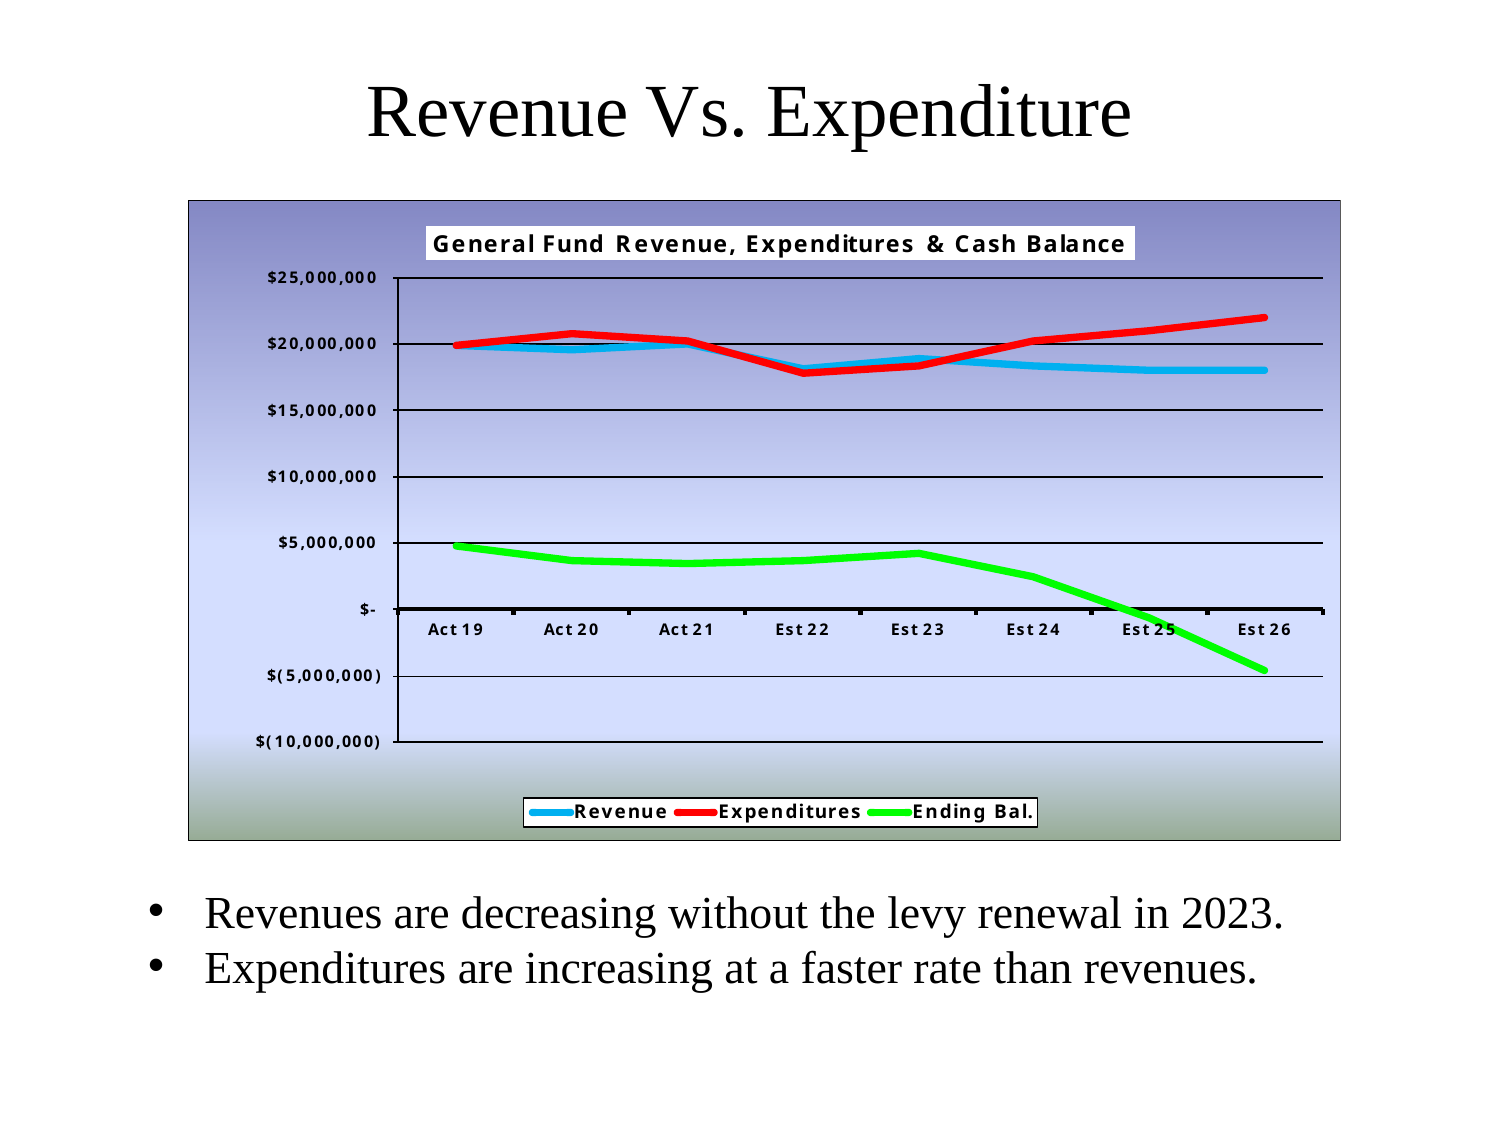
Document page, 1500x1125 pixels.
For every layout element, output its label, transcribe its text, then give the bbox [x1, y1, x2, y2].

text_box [186, 198, 1341, 841]
text_box Revenues are decreasing without the levy renewal in 2023. Expenditures are increasing at a faster rate than revenues. [133, 874, 1366, 1000]
title Revenue Vs. Expenditure [75, 12, 1425, 200]
